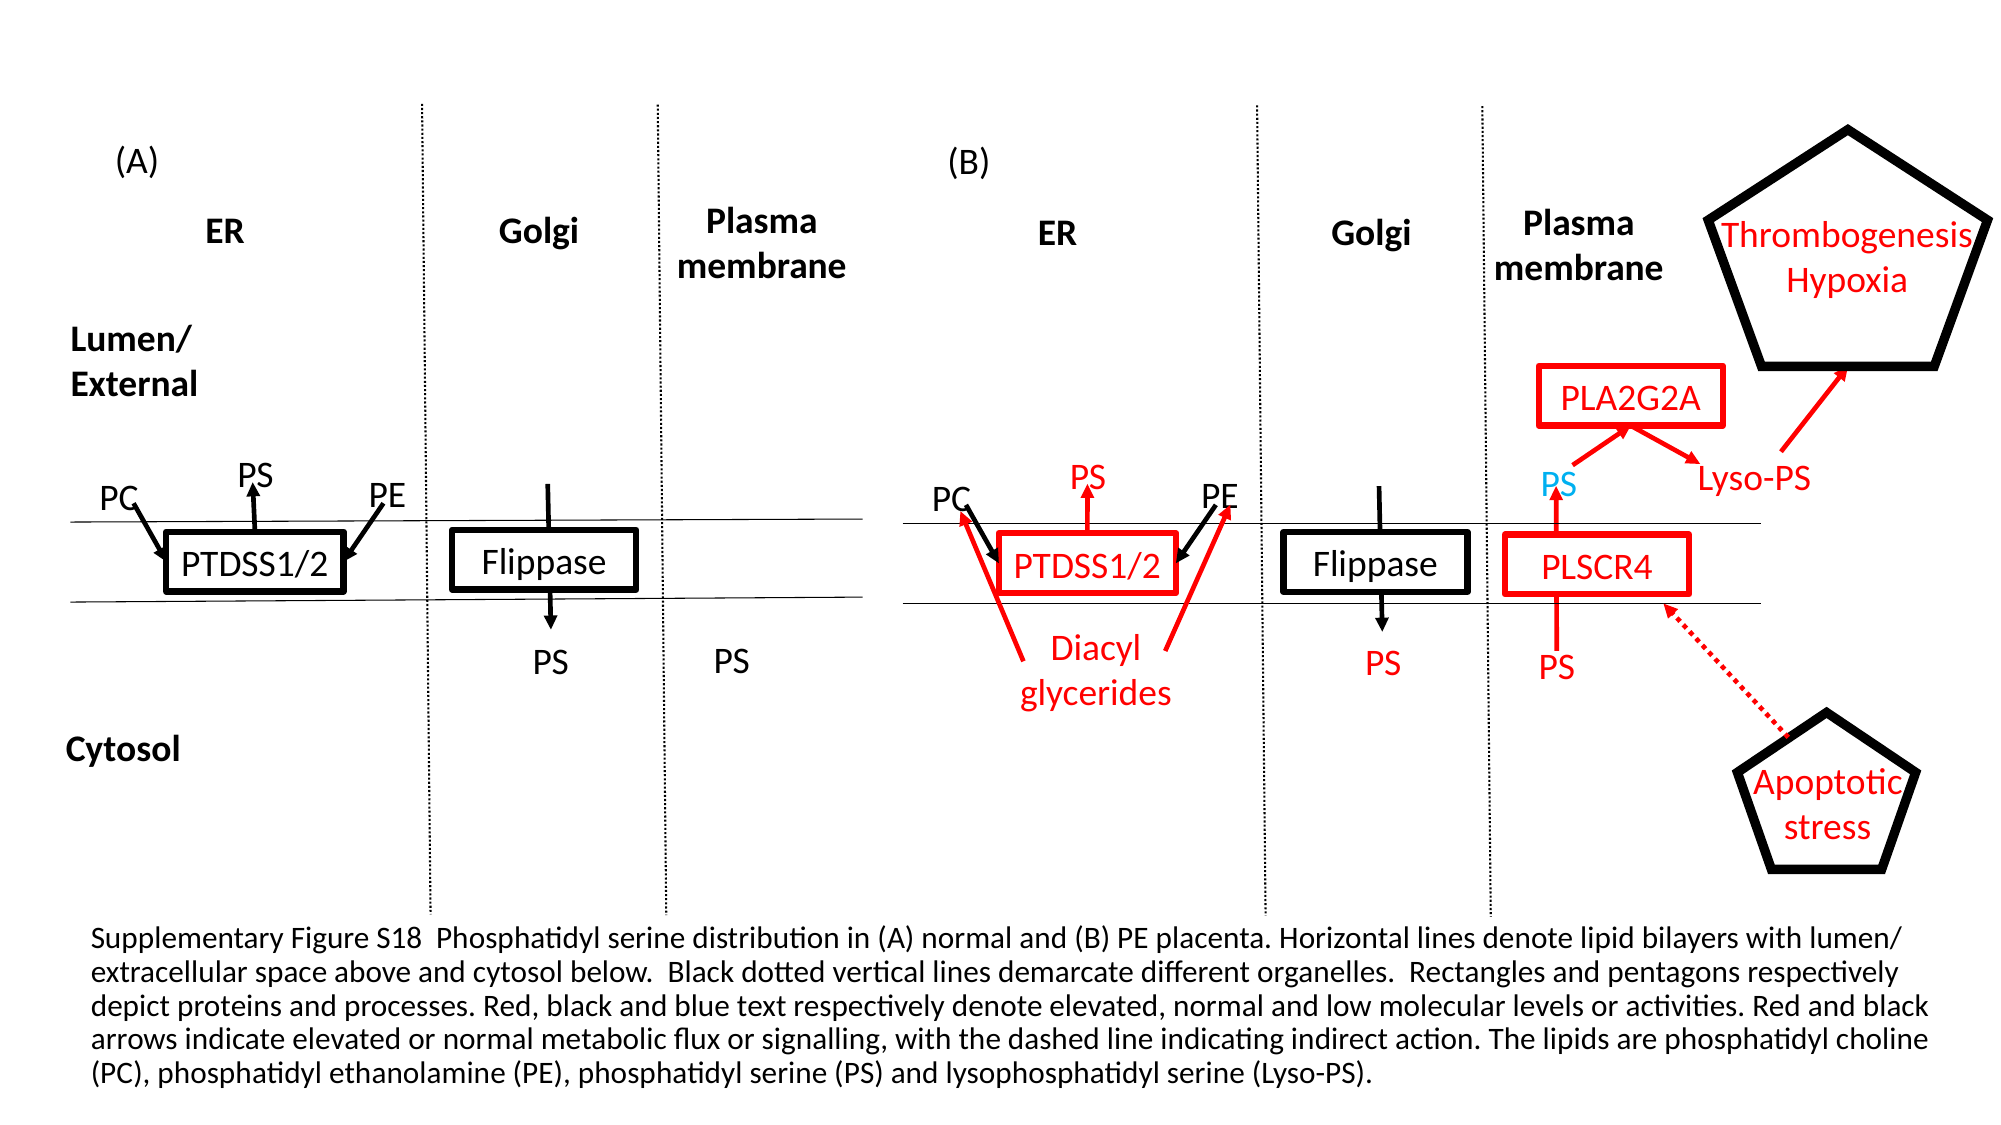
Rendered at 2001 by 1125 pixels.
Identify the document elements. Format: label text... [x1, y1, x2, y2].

text_box [1765, 855, 1888, 871]
text_box [1739, 308, 1957, 368]
text_box ER Golgi [1266, 200, 1428, 261]
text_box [1165, 504, 1231, 651]
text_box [422, 523, 431, 597]
text_box Cytosol [51, 716, 197, 777]
text_box Lyso-PS [1682, 445, 1826, 506]
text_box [657, 104, 667, 916]
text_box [1572, 426, 1631, 466]
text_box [667, 597, 863, 603]
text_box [1482, 106, 1491, 917]
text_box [547, 603, 551, 630]
text_box PTDSS1/2 [166, 531, 344, 592]
text_box [1734, 128, 1962, 202]
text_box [133, 503, 164, 562]
text_box ER Golgi [190, 198, 422, 259]
text_box Diacyl glycerides [1005, 615, 1187, 721]
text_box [1781, 366, 1848, 452]
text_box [1257, 105, 1266, 523]
text_box PS [698, 628, 766, 689]
text_box Apoptotic stress [1738, 749, 1918, 855]
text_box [1257, 604, 1266, 916]
text_box [1770, 711, 1883, 749]
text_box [965, 504, 996, 511]
text_box PLSCR4 [1504, 534, 1556, 595]
text_box Flippase [551, 529, 637, 590]
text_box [1379, 486, 1383, 632]
text_box PE [353, 462, 422, 519]
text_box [70, 597, 657, 603]
text_box Flippase [1383, 532, 1468, 592]
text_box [547, 523, 551, 597]
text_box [346, 503, 384, 562]
text_box PS [517, 629, 584, 690]
text_box (B) [932, 130, 1006, 190]
text_box PS [1350, 630, 1417, 691]
text_box PTDSS1/2 [1024, 533, 1165, 593]
text_box PS [1054, 444, 1122, 504]
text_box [164, 519, 252, 523]
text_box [960, 511, 1024, 662]
text_box Plasma membrane [667, 188, 862, 294]
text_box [422, 103, 431, 519]
text_box Thrombogenesis Hypoxia [1706, 202, 1989, 308]
text_box PS [222, 442, 289, 503]
text_box PC [84, 465, 154, 519]
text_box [1257, 524, 1266, 603]
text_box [1663, 603, 1789, 738]
text_box Flippase [1283, 532, 1379, 592]
text_box (A) [100, 128, 175, 189]
text_box PLSCR4 [1557, 534, 1690, 595]
text_box Plasma membrane [1491, 190, 1679, 295]
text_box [667, 519, 863, 523]
text_box Supplementary Figure S18 Phosphatidyl serine distribution in (A) normal and (B) PE placenta. Horizontal lines denote lipid bilayers with lumen/ extracellular space above and cytosol below. Black dotted vertical lines demarcate different organelles. Rectangles and pentagons respectively depict proteins and processes. Red, black and blue text respectively denote elevated, normal and low molecular levels or activities. Red and black arrows indicate elevated or normal metabolic flux or signalling, with the dashed line indicating indirect action. The lipids are phosphatidyl choline (PC), phosphatidyl ethanolamine (PE), phosphatidyl serine (PS) and lysophosphatidyl serine (Lyso-PS). [75, 914, 1967, 1121]
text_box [547, 483, 551, 519]
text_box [70, 519, 133, 523]
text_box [255, 519, 346, 523]
text_box Lumen/ External [55, 306, 214, 412]
text_box Flippase [452, 529, 547, 590]
text_box ER Golgi [1023, 200, 1257, 261]
text_box ER Golgi [431, 198, 596, 259]
text_box PLA2G2A [1538, 365, 1723, 426]
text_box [422, 603, 431, 915]
text_box PS [1525, 451, 1593, 512]
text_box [384, 519, 657, 523]
text_box PS [1523, 634, 1591, 695]
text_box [1630, 426, 1701, 464]
text_box PE [1186, 464, 1254, 523]
text_box PC [917, 466, 987, 523]
